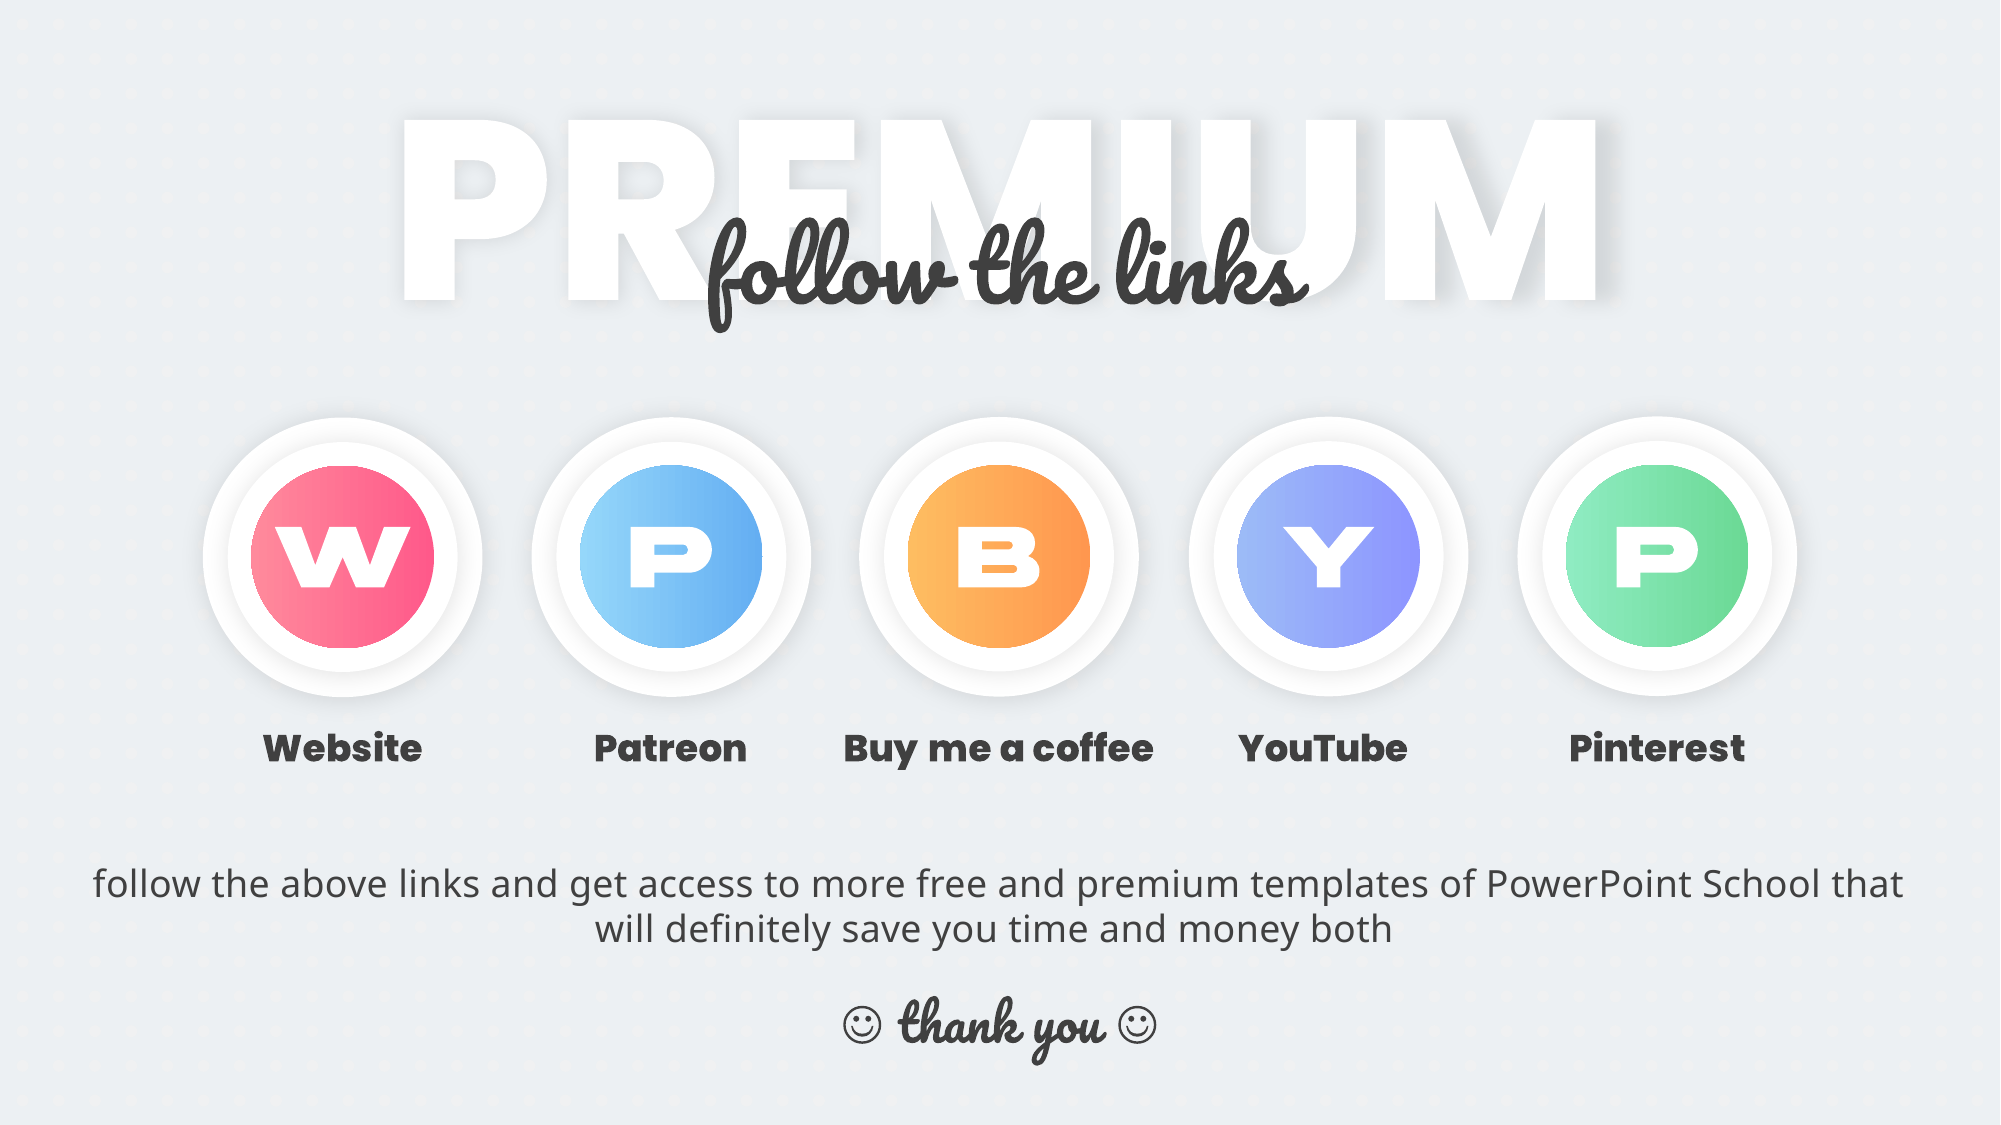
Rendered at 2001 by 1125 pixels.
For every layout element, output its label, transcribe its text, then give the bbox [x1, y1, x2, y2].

text_box [1564, 463, 1750, 649]
text_box [1685, 740, 1707, 762]
text_box [1669, 740, 1684, 762]
text_box [1238, 734, 1265, 762]
text_box [1117, 1004, 1158, 1045]
text_box [1313, 734, 1335, 762]
text_box [1108, 740, 1130, 762]
text_box [699, 739, 722, 762]
text_box [1644, 740, 1667, 762]
text_box [400, 740, 422, 762]
text_box [1571, 734, 1592, 762]
text_box [1131, 740, 1154, 762]
text_box [893, 740, 919, 770]
text_box [842, 1004, 883, 1045]
text_box [530, 416, 813, 698]
text_box [1336, 740, 1359, 762]
text_box [1616, 526, 1698, 588]
text_box [1000, 740, 1024, 762]
text_box [578, 464, 764, 650]
text_box [352, 740, 371, 762]
text_box [969, 740, 991, 762]
text_box [274, 526, 411, 588]
text_box [896, 994, 1025, 1045]
text_box [618, 739, 641, 762]
text_box [659, 740, 675, 762]
text_box [883, 440, 1115, 673]
text_box [1056, 731, 1107, 762]
text_box [262, 734, 302, 762]
text_box [642, 735, 657, 762]
text_box [328, 733, 351, 762]
text_box [1030, 1018, 1108, 1067]
text_box [374, 730, 383, 739]
text_box [675, 739, 698, 762]
text_box [1541, 439, 1774, 672]
text_box [201, 416, 484, 699]
text_box [929, 740, 966, 762]
text_box follow the above links and get access to more free and premium templates of PowerPoint School that will definitely save you time and money both [63, 852, 1937, 958]
text_box [250, 464, 436, 650]
text_box [1361, 733, 1408, 762]
text_box [870, 740, 892, 762]
text_box [1282, 526, 1375, 588]
text_box [723, 740, 746, 762]
text_box [595, 734, 617, 762]
text_box [906, 464, 1092, 649]
text_box [1265, 740, 1288, 762]
text_box [1187, 415, 1470, 698]
text_box [1594, 740, 1602, 762]
text_box [1730, 735, 1745, 762]
text_box [1033, 740, 1055, 762]
text_box [1709, 740, 1728, 762]
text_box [404, 119, 1596, 334]
text_box [1236, 463, 1422, 649]
text_box [630, 526, 712, 588]
text_box [374, 740, 383, 762]
text_box [1629, 735, 1643, 762]
text_box [958, 526, 1040, 588]
text_box [1605, 740, 1628, 762]
text_box [1593, 730, 1603, 739]
text_box [1212, 440, 1445, 673]
text_box [858, 415, 1140, 698]
text_box [226, 441, 459, 674]
text_box [303, 740, 325, 762]
text_box [1289, 740, 1312, 762]
text_box [555, 440, 788, 673]
text_box [1516, 415, 1799, 698]
text_box [384, 735, 399, 762]
text_box [845, 734, 868, 762]
